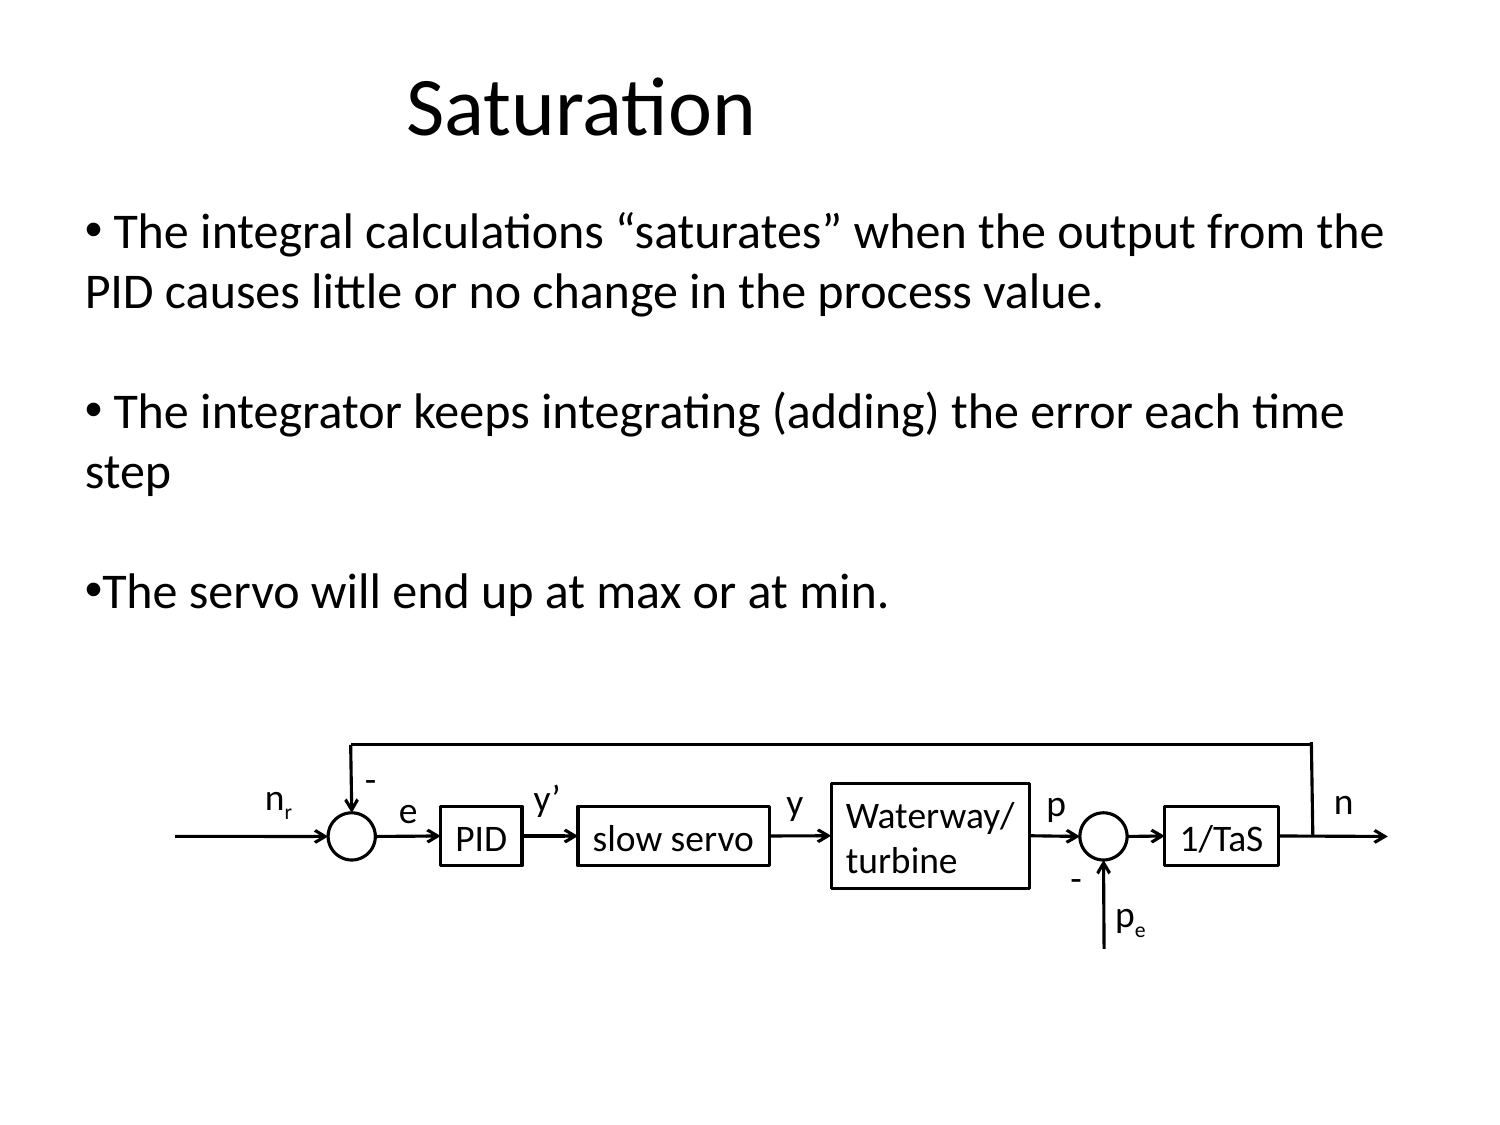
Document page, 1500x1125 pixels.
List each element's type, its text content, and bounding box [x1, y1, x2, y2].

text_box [174, 741, 1388, 949]
text_box The integral calculations “saturates” when the output from the PID causes little or no change in the process value. The integrator keeps integrating (adding) the error each time step The servo will end up at max or at min. [70, 191, 1425, 627]
text_box Saturation [392, 44, 981, 159]
